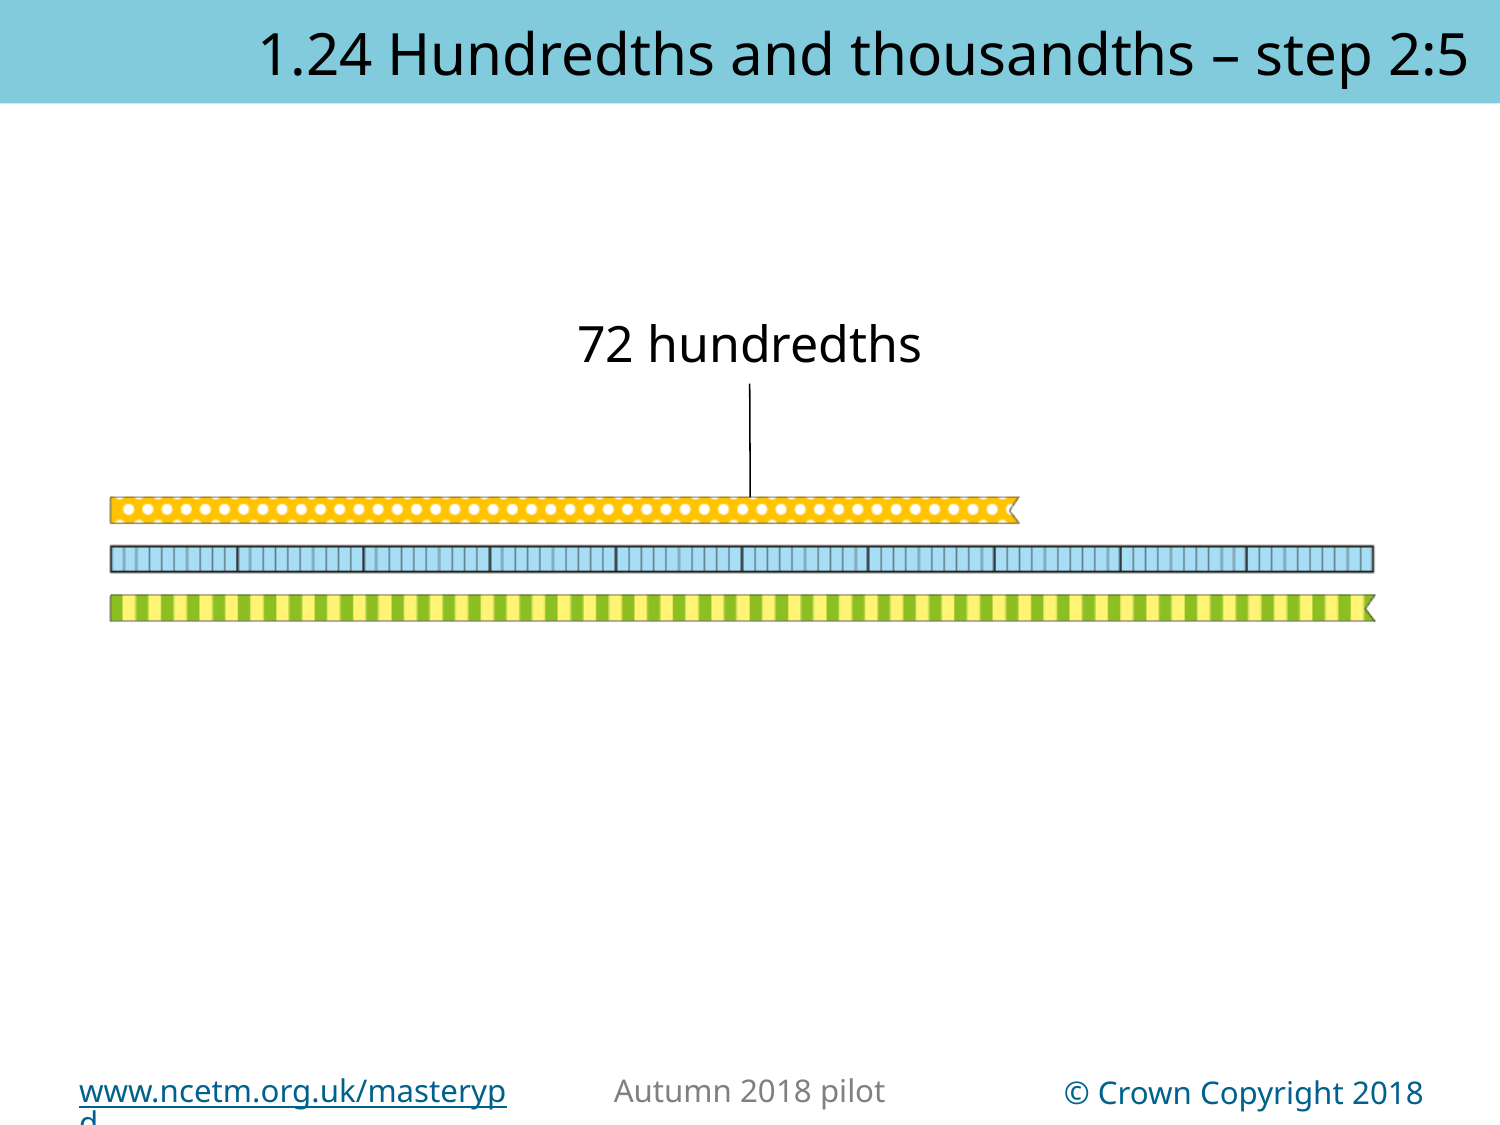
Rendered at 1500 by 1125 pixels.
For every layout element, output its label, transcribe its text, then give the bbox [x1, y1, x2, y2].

list 1.24 Hundredths and thousandths – step 2:5 [0, 0, 1500, 104]
text_box 72 hundredths [533, 305, 967, 381]
picture [108, 481, 1391, 644]
